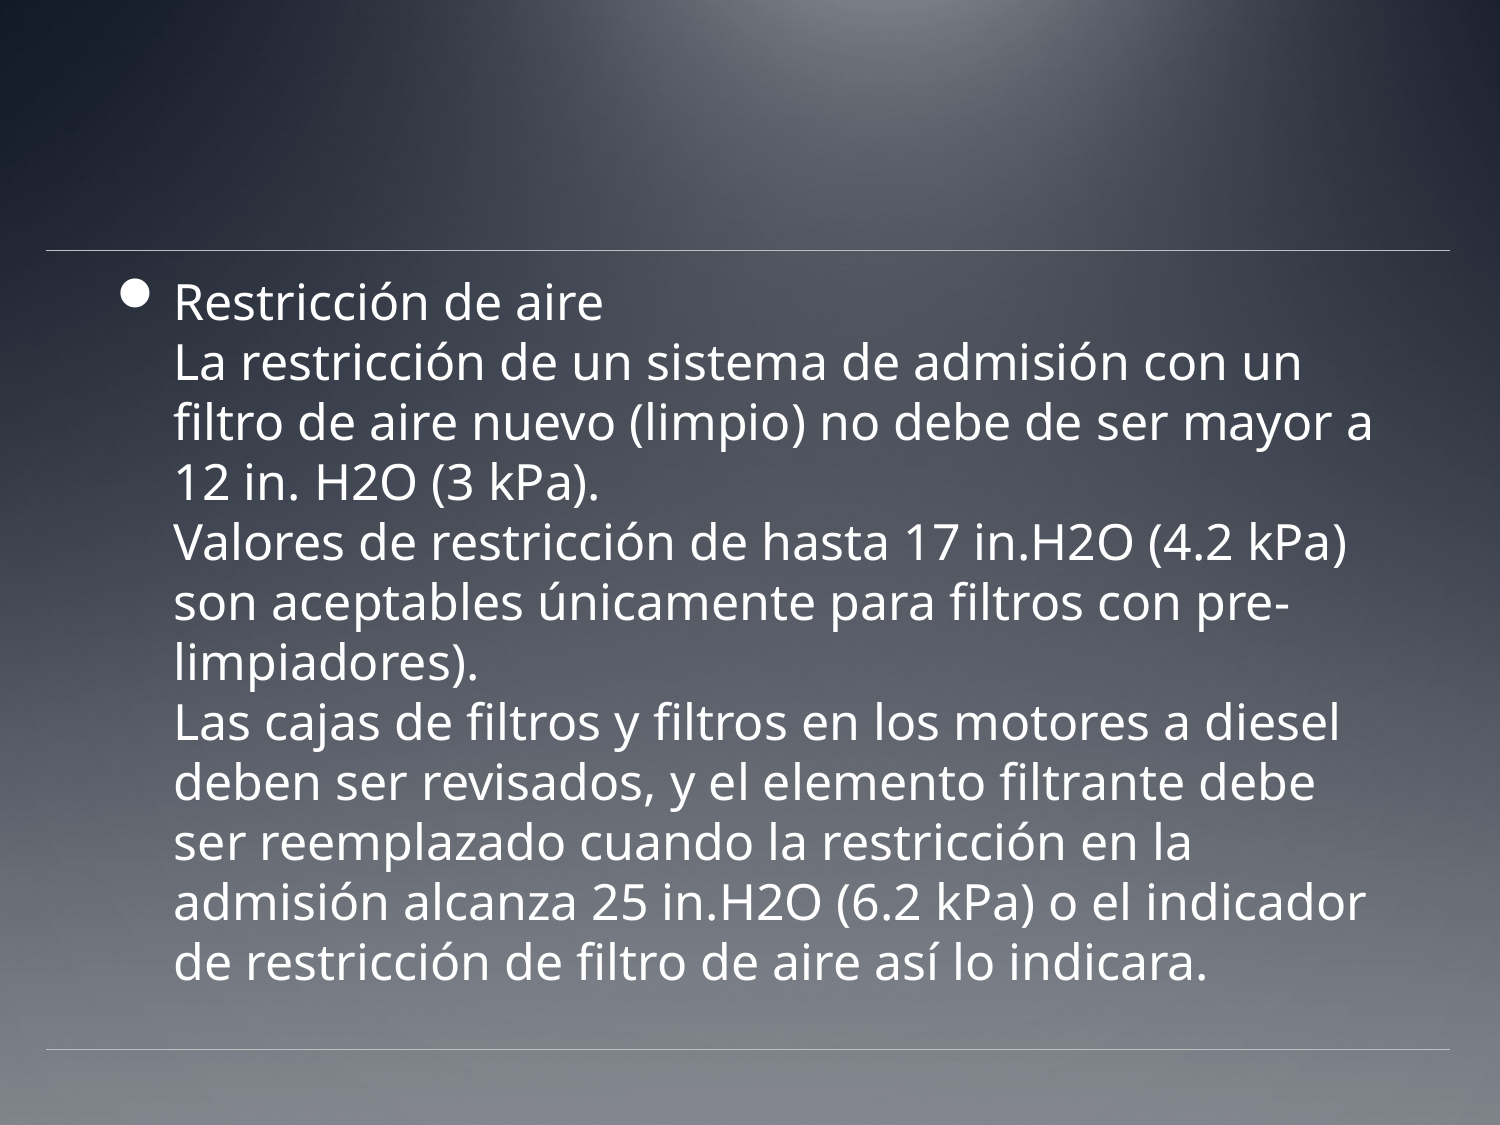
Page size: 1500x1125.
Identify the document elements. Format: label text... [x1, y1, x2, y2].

list Restricción de aire La restricción de un sistema de admisión con un filtro de aire nuevo (limpio) no debe de ser mayor a 12 in. H2O (3 kPa). Valores de restricción de hasta 17 in.H2O (4.2 kPa) son aceptables únicamente para filtros con pre-limpiadores). Las cajas de filtros y filtros en los motores a diesel deben ser revisados, y el elemento filtrante debe ser reemplazado cuando la restricción en la admisión alcanza 25 in.H2O (6.2 kPa) o el indicador de restricción de filtro de aire así lo indicara. [101, 262, 1394, 1024]
